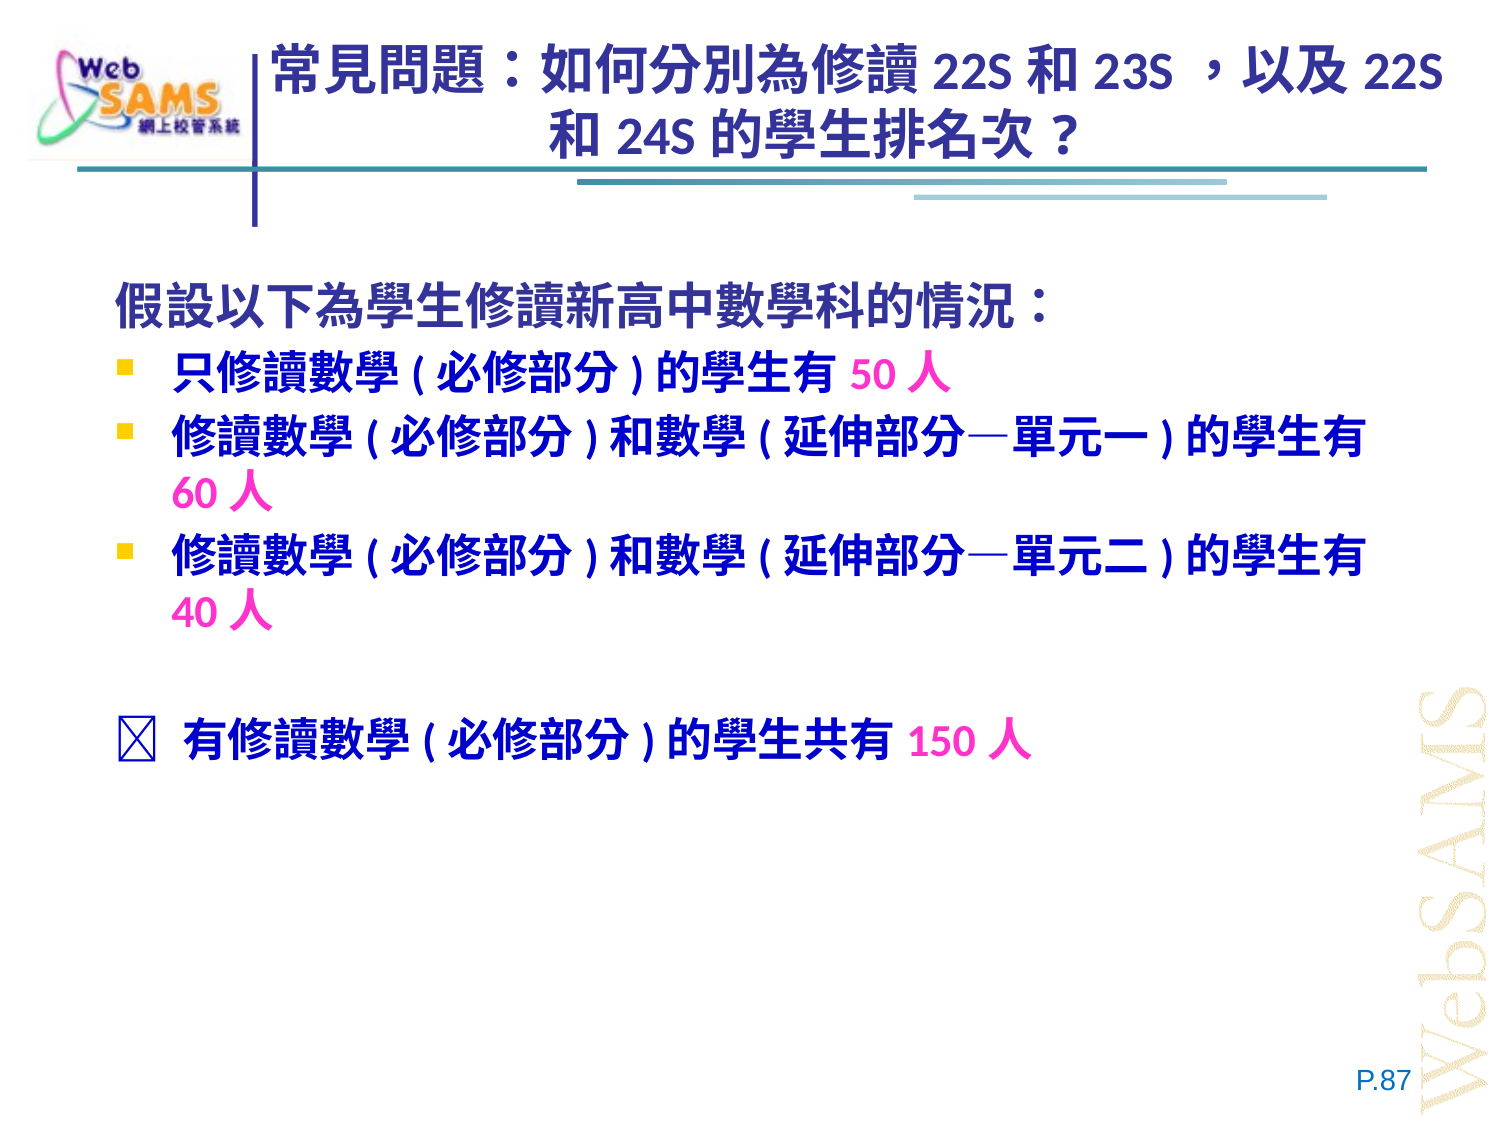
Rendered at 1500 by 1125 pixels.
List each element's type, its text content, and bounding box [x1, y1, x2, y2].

picture [27, 29, 253, 161]
text_box 假設以下為學生修讀新高中數學科的情況： 只修讀數學(必修部分)的學生有50人 修讀數學(必修部分)和數學(延伸部分—單元一)的學生有60人 修讀數學(必修部分)和數學(延伸部分—單元二)的學生有40人  有修讀數學(必修部分)的學生共有150人 [100, 267, 1400, 998]
picture [1393, 679, 1500, 1117]
title 常見問題：如何分別為修讀22S和23S，以及22S和24S的學生排名次? [253, 31, 1471, 173]
slide_number P.87 [1114, 1028, 1428, 1105]
